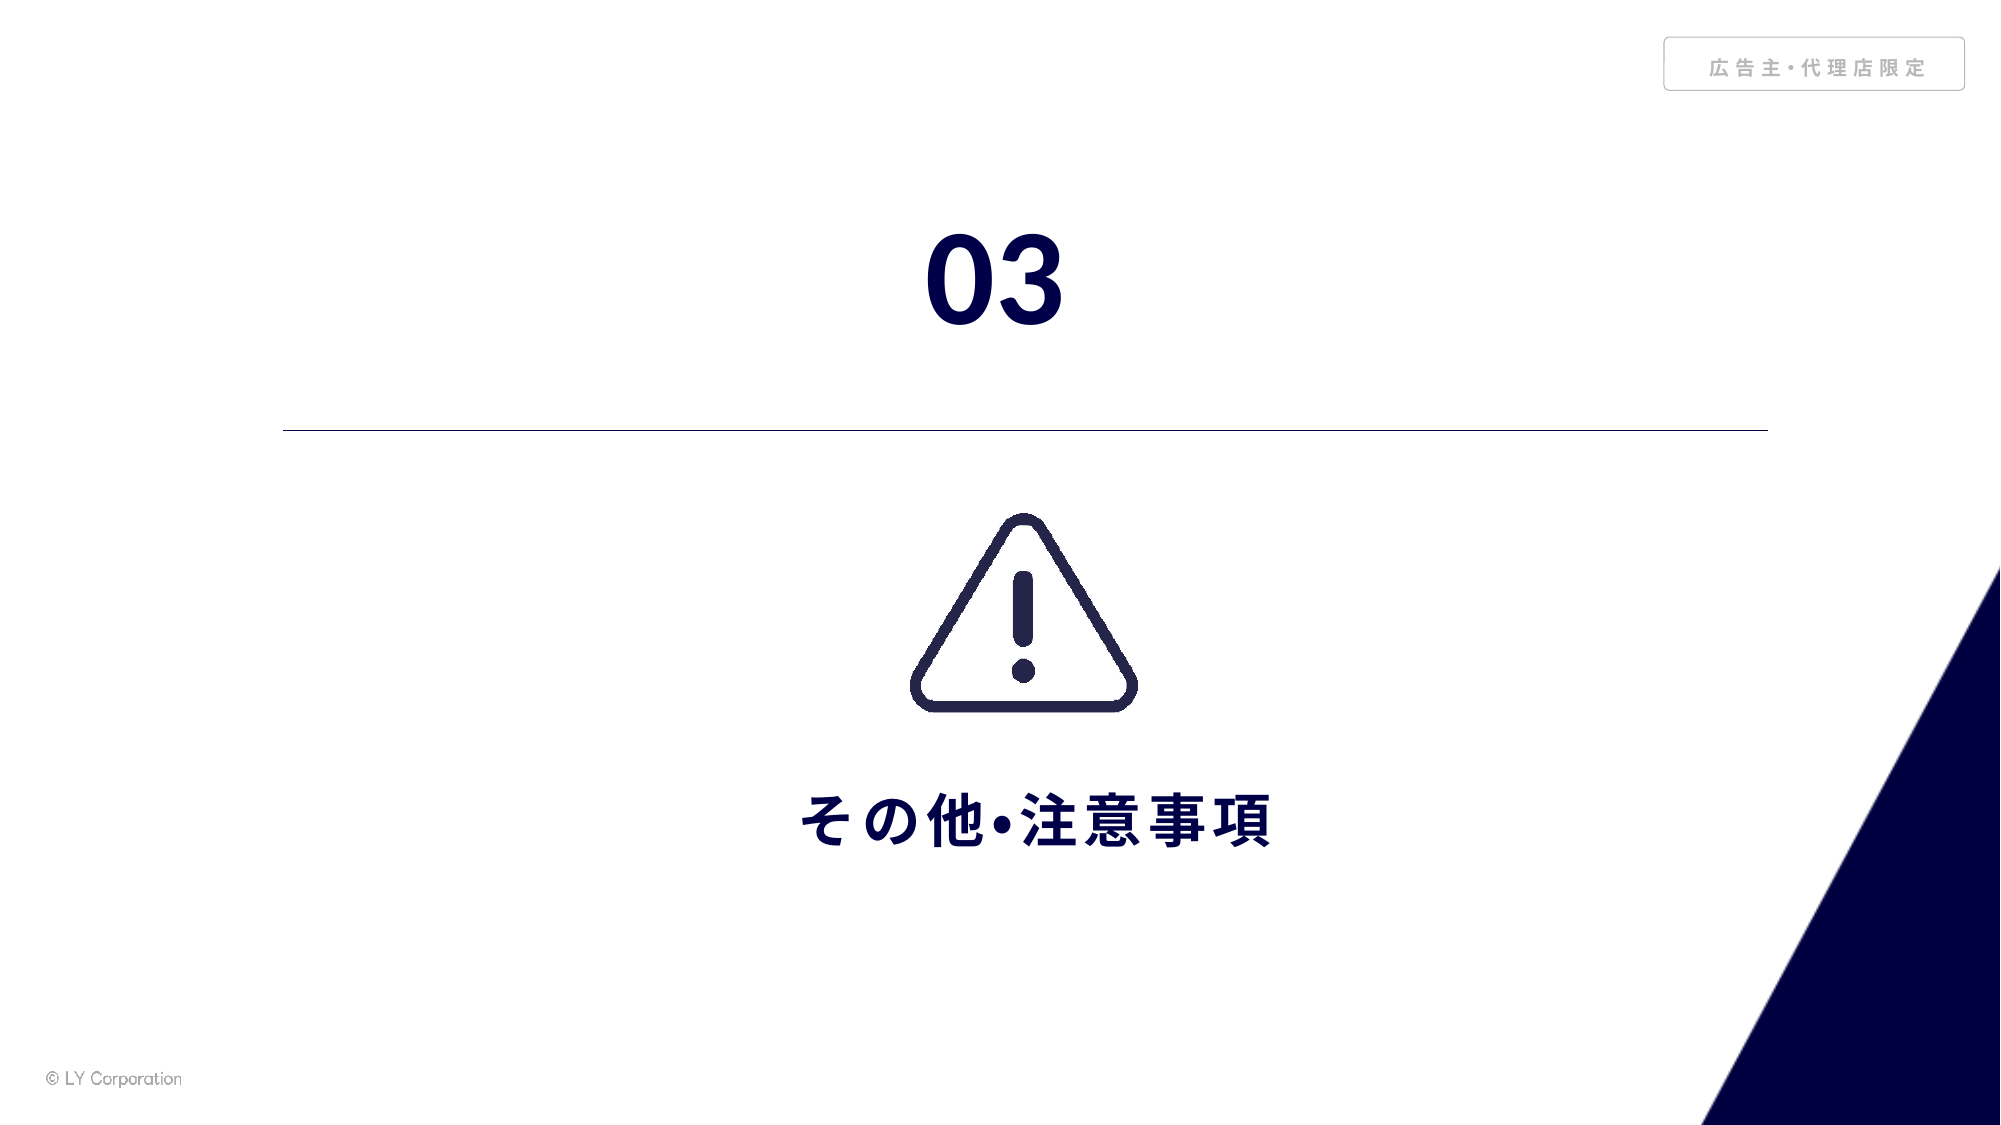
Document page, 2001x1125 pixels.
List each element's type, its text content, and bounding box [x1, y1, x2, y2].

list 03 [910, 198, 1136, 373]
picture [46, 1071, 181, 1088]
picture [892, 495, 1153, 736]
list その他・注意事項 [547, 785, 1523, 875]
